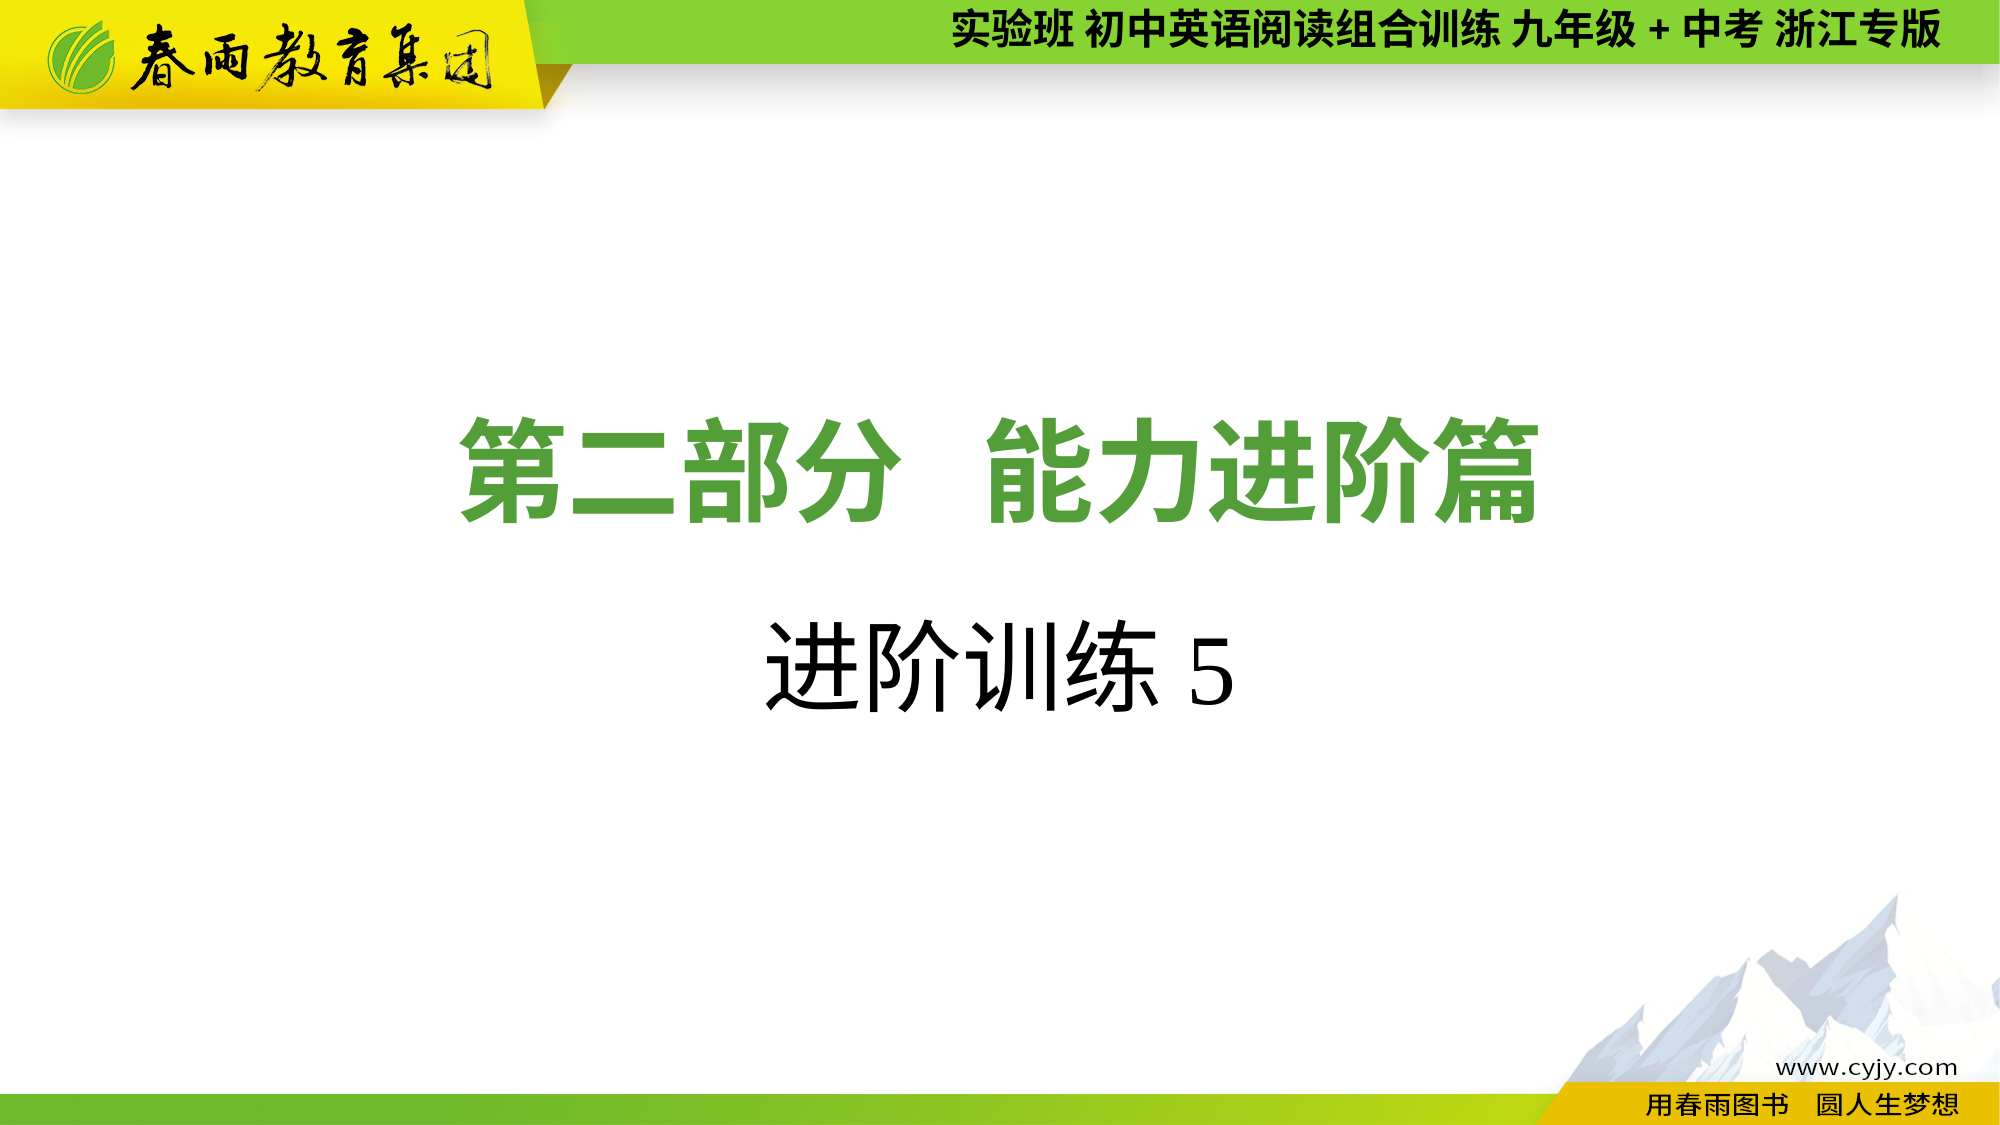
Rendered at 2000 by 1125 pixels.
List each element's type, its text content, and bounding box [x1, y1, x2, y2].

text_box 进阶训练5 [0, 537, 2000, 732]
picture [0, 0, 2000, 326]
picture [0, 732, 2000, 1125]
text_box 第二部分 能力进阶篇 [0, 326, 2000, 537]
